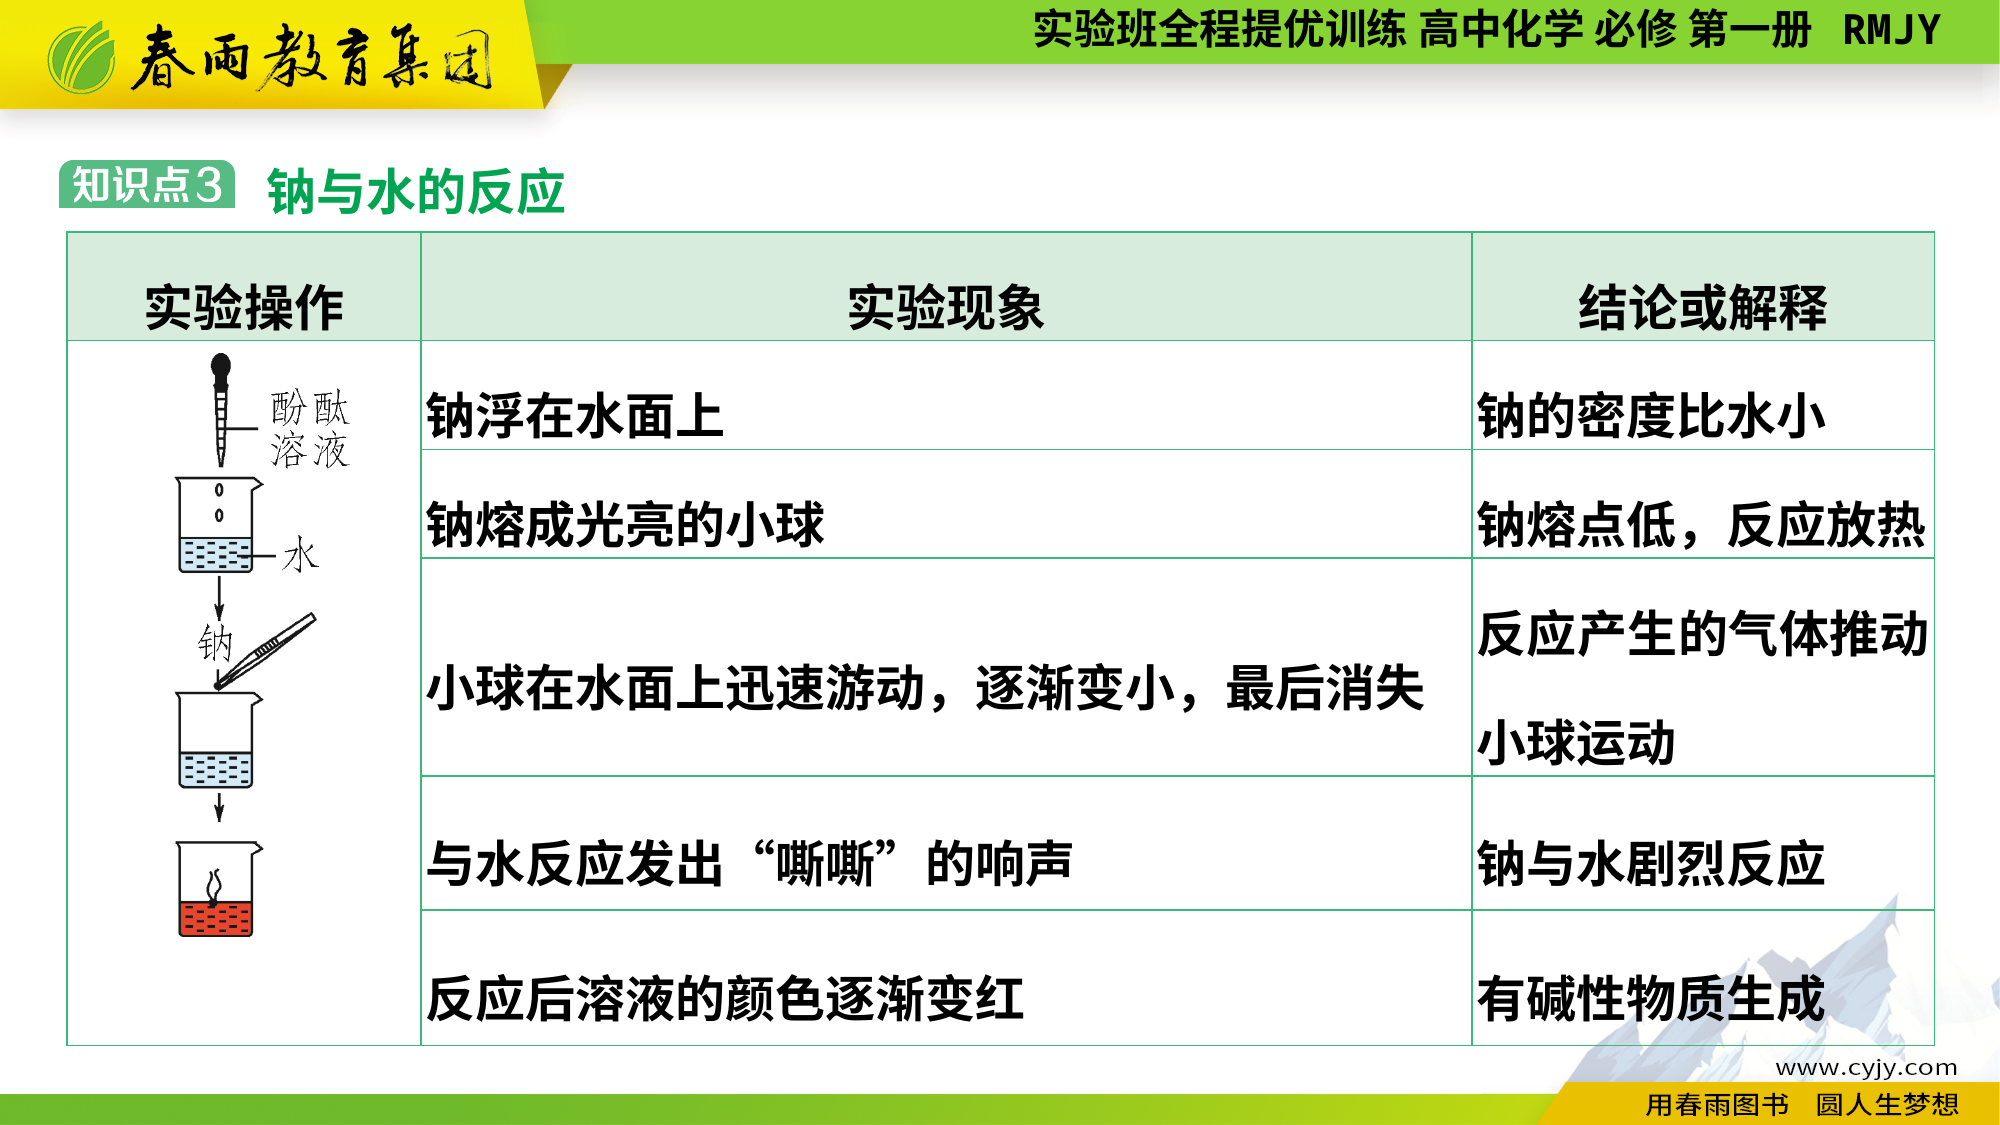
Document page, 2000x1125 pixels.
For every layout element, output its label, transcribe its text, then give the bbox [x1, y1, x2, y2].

table_cell [68, 341, 420, 1045]
table_cell 反应产生的气体推动小球运动 [1473, 559, 1934, 775]
table_cell 钠浮在水面上 [422, 341, 1471, 449]
table_cell 小球在水面上迅速游动，逐渐变小，最后消失 [422, 559, 1471, 775]
picture [0, 0, 2000, 1125]
table_cell 钠的密度比水小 [1473, 341, 1934, 449]
table_cell 钠熔点低，反应放热 [1473, 450, 1934, 557]
table_header 实验现象 [422, 233, 1471, 340]
list 钠与水的反应 [59, 122, 1944, 309]
table_cell 有碱性物质生成 [1473, 911, 1934, 1045]
table_header 结论或解释 [1473, 233, 1934, 340]
table_cell 反应后溶液的颜色逐渐变红 [422, 911, 1471, 1045]
table_cell 钠熔成光亮的小球 [422, 450, 1471, 557]
table_cell 钠与水剧烈反应 [1473, 777, 1934, 909]
table_header 实验操作 [68, 233, 420, 340]
table_cell 与水反应发出“嘶嘶”的响声 [422, 777, 1471, 909]
